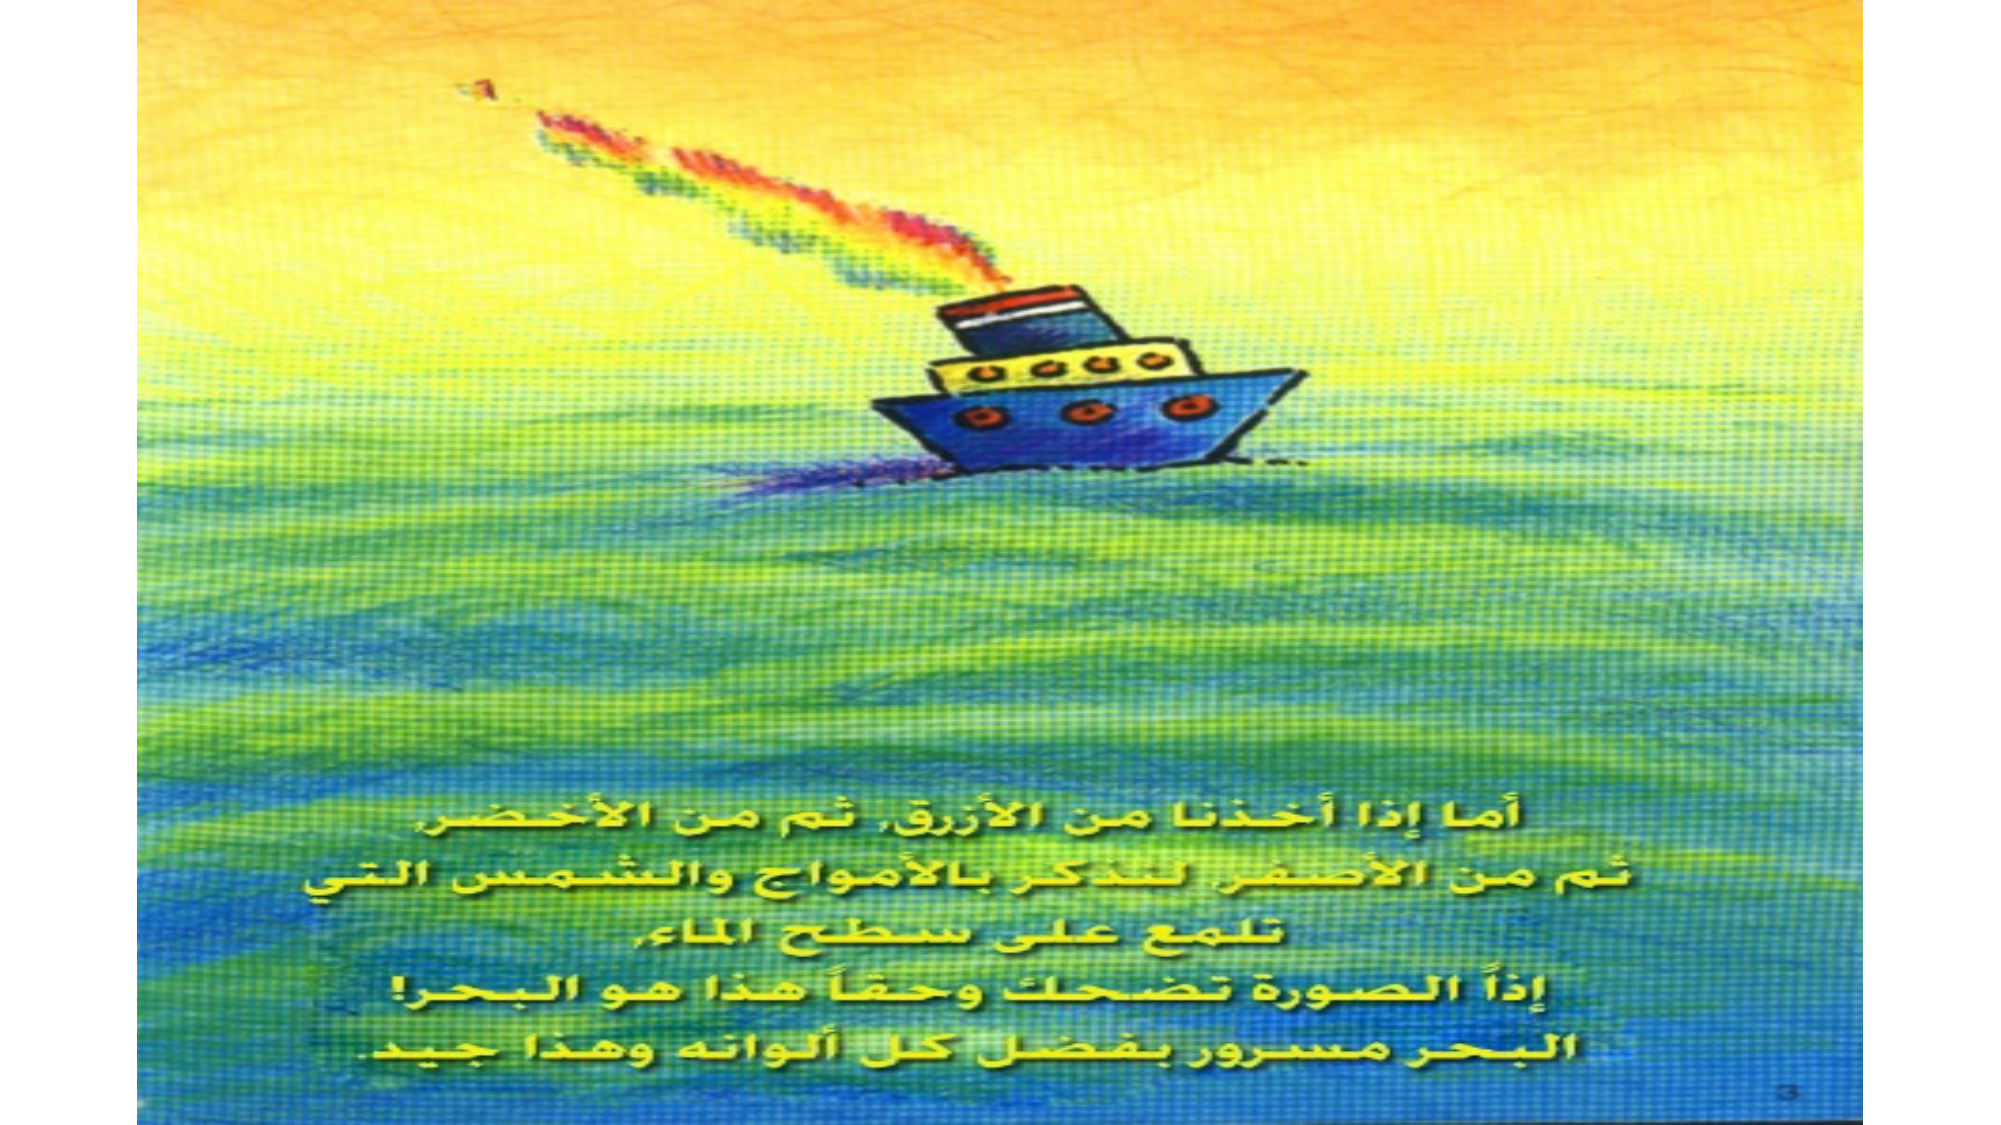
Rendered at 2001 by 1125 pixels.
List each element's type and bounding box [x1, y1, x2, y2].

list [137, 0, 1863, 1125]
